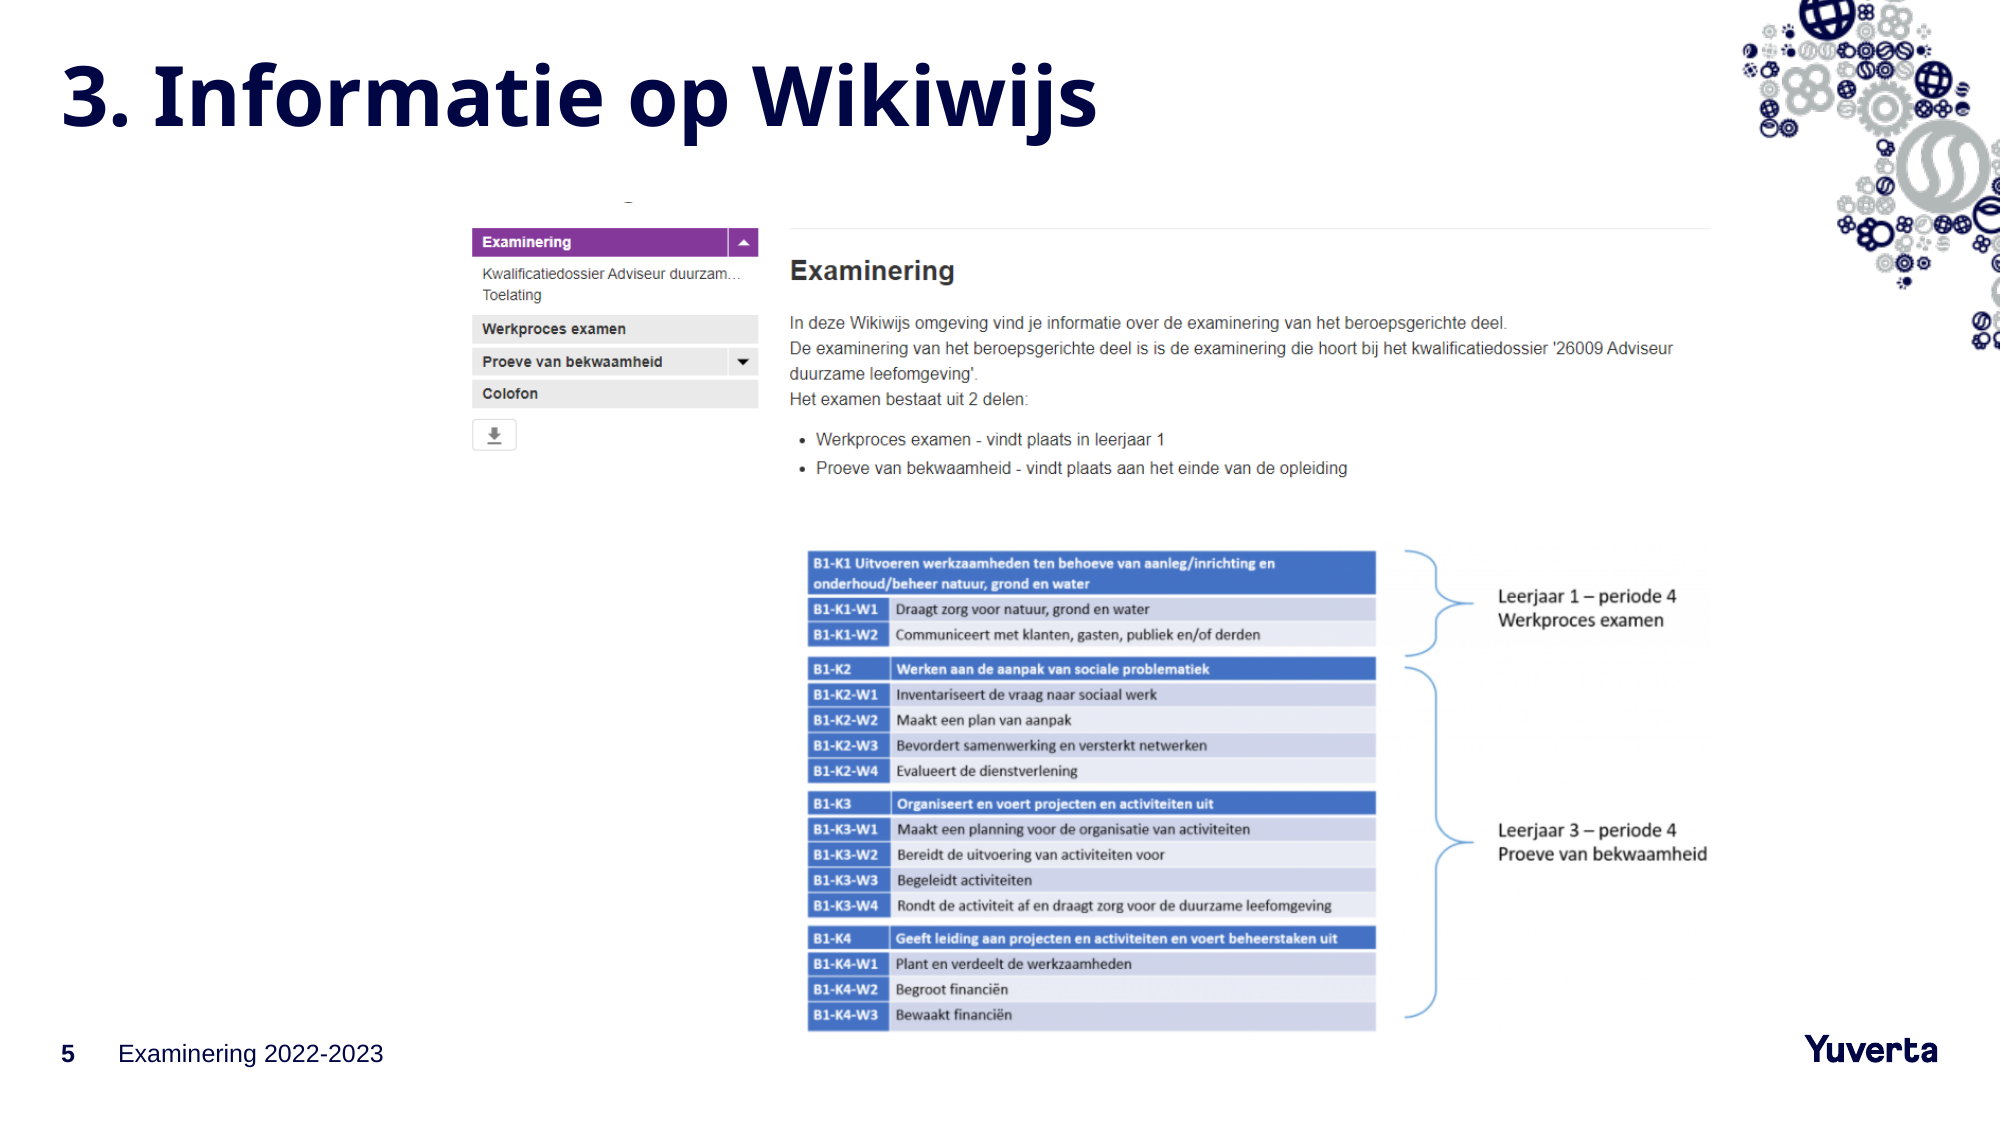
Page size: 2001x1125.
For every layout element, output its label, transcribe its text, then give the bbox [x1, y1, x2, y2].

picture [0, 0, 2000, 1125]
slide_number 5 [60, 1037, 113, 1073]
title 3. Informatie op Wikiwijs [60, 48, 1720, 239]
footer Examinering 2022-2023 [118, 1037, 987, 1073]
